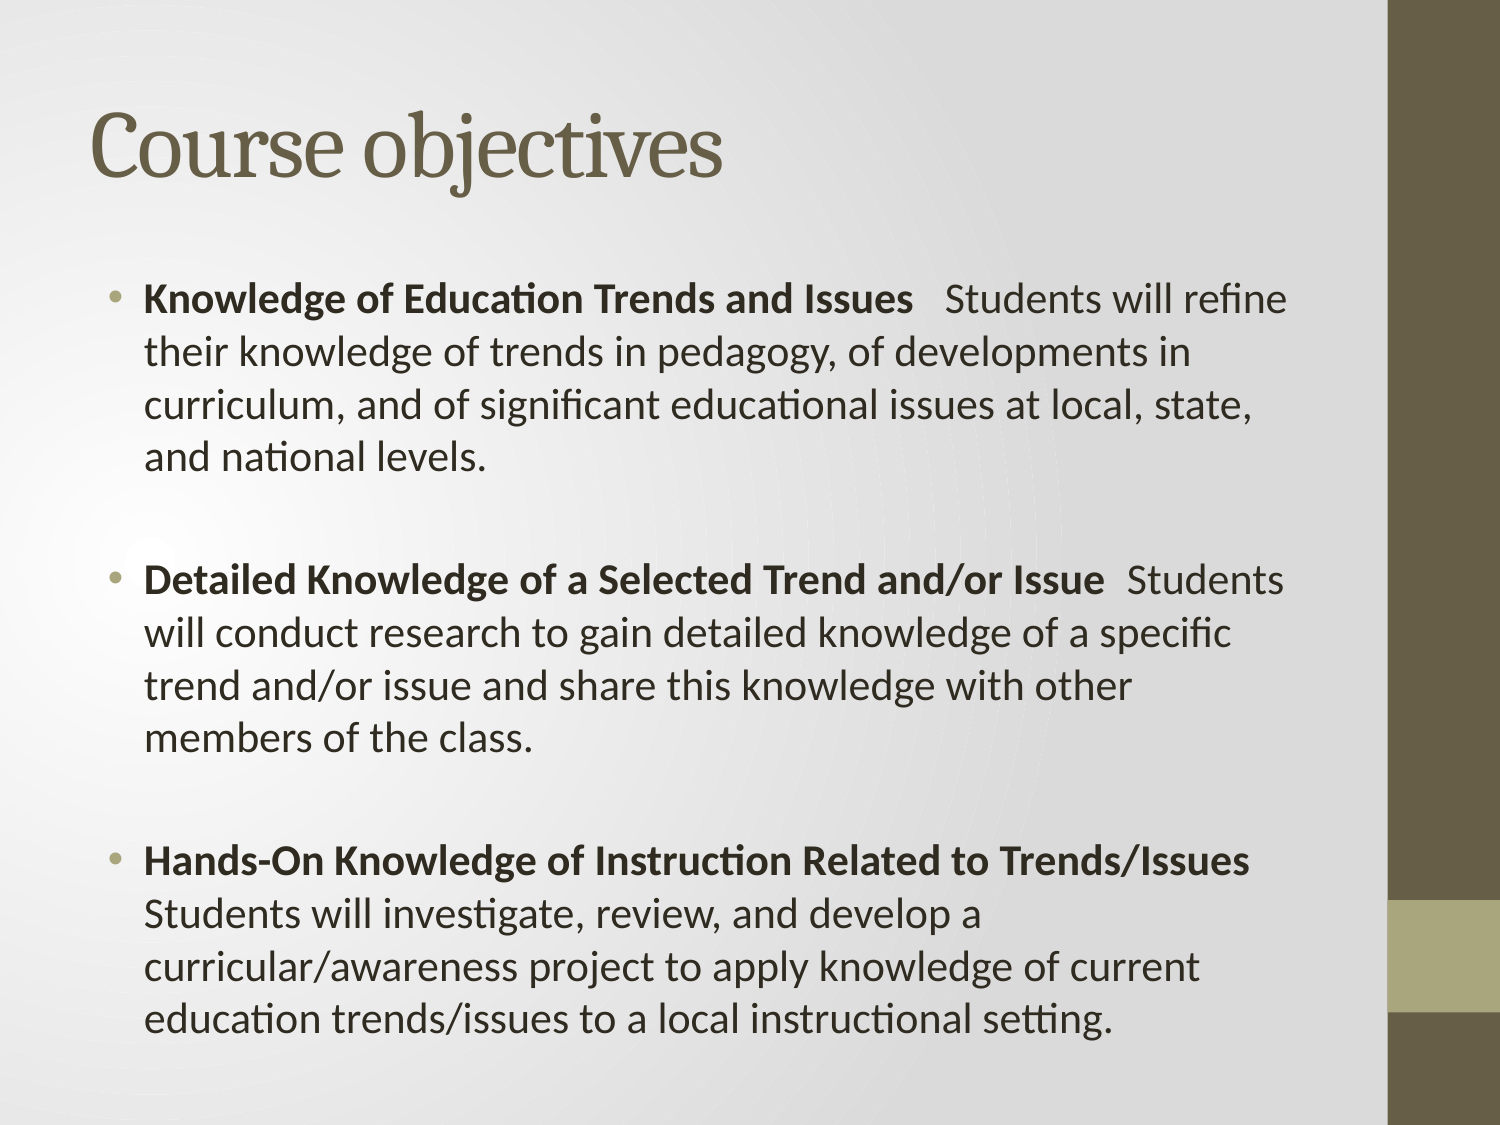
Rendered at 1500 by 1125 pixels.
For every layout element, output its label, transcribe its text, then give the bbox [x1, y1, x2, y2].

list Knowledge of Education Trends and Issues Students will refine their knowledge of trends in pedagogy, of developments in curriculum, and of significant educational issues at local, state, and national levels. Detailed Knowledge of a Selected Trend and/or Issue Students will conduct research to gain detailed knowledge of a specific trend and/or issue and share this knowledge with other members of the class. Hands-On Knowledge of Instruction Related to Trends/Issues Students will investigate, review, and develop a curricular/awareness project to apply knowledge of current education trends/issues to a local instructional setting. [74, 262, 1326, 1051]
title Course objectives [75, 45, 1325, 233]
